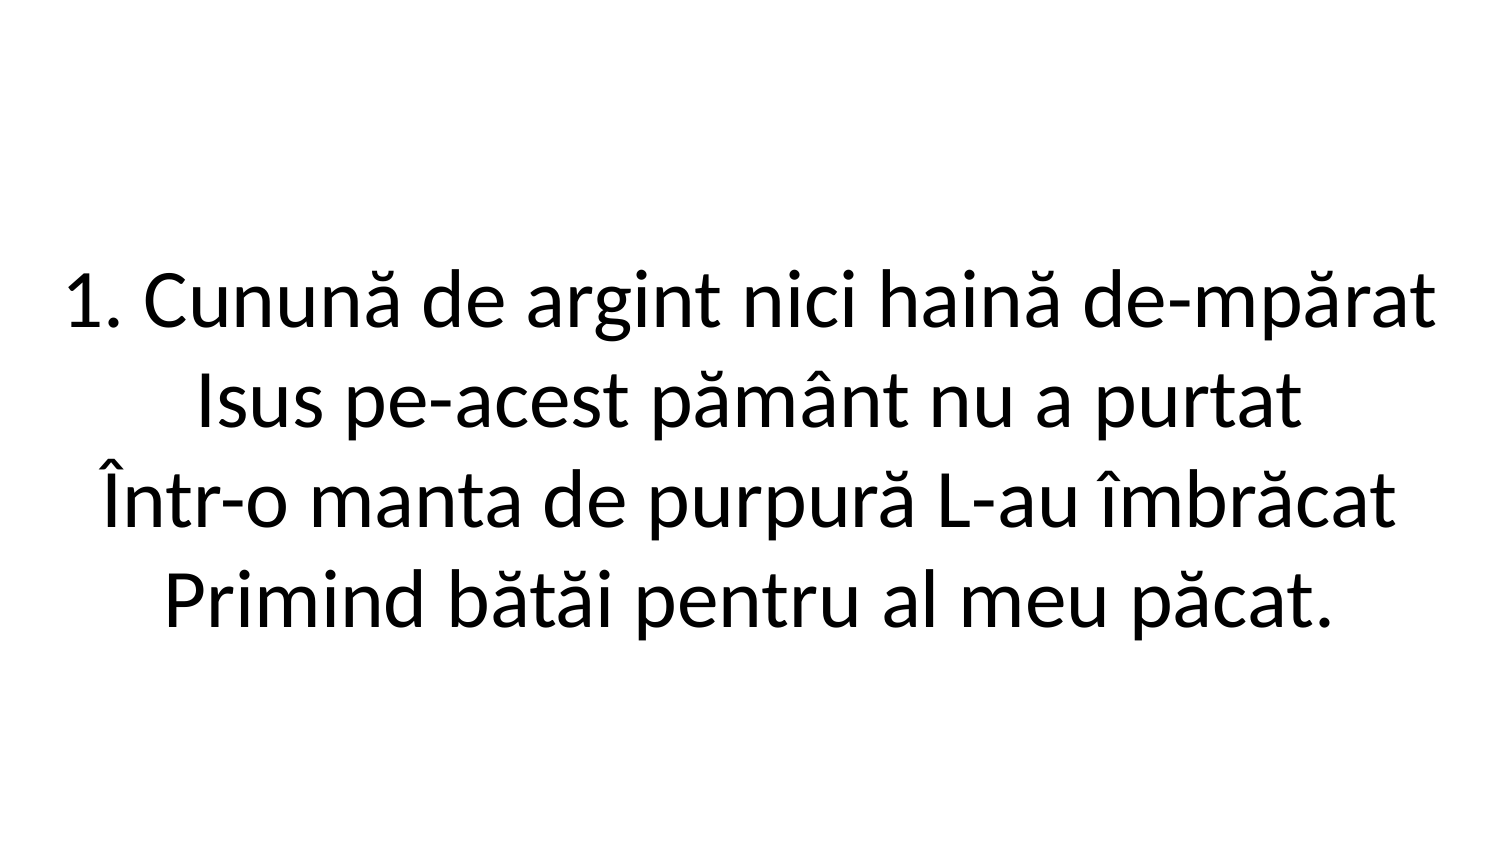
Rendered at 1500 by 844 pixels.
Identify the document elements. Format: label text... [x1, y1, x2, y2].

text_box 1. Cunună de argint nici haină de-mpărat Isus pe-acest pământ nu a purtat Într-o manta de purpură L-au îmbrăcat Primind bătăi pentru al meu păcat. [47, 192, 1453, 652]
